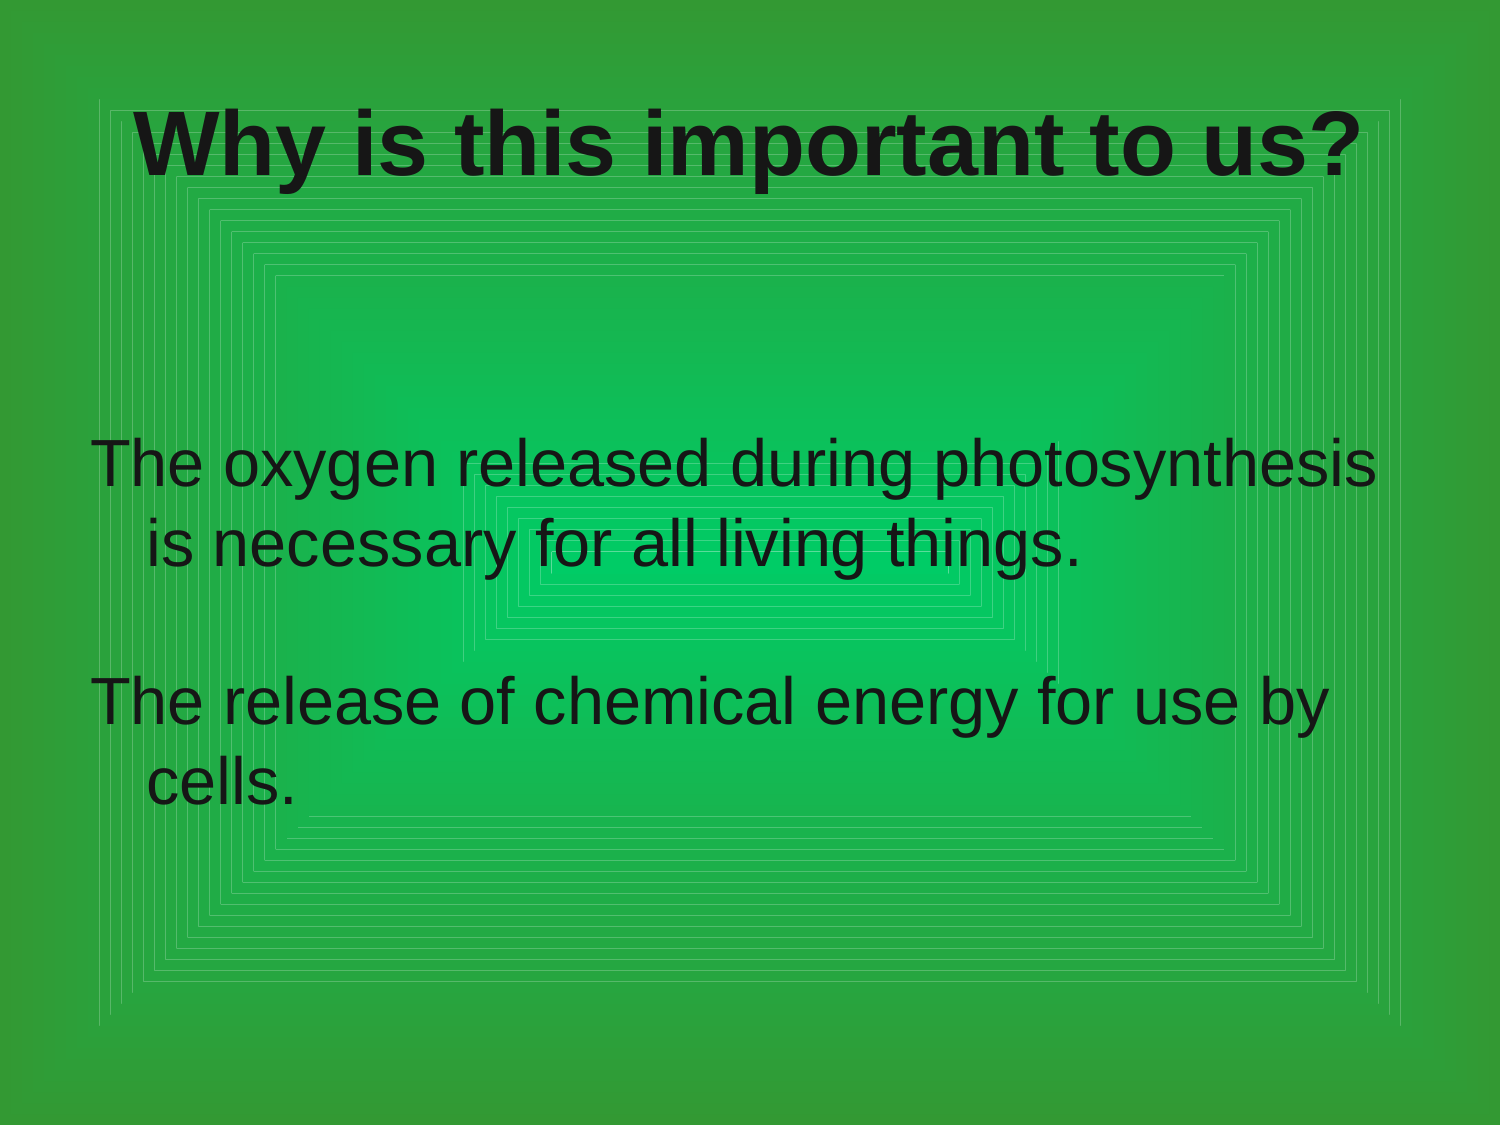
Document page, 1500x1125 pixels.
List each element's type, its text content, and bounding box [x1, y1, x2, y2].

list The oxygen released during photosynthesis is necessary for all living things. [74, 412, 1426, 701]
title Why is this important to us? [74, 44, 1426, 233]
text_box The release of chemical energy for use by cells. [74, 650, 1425, 913]
